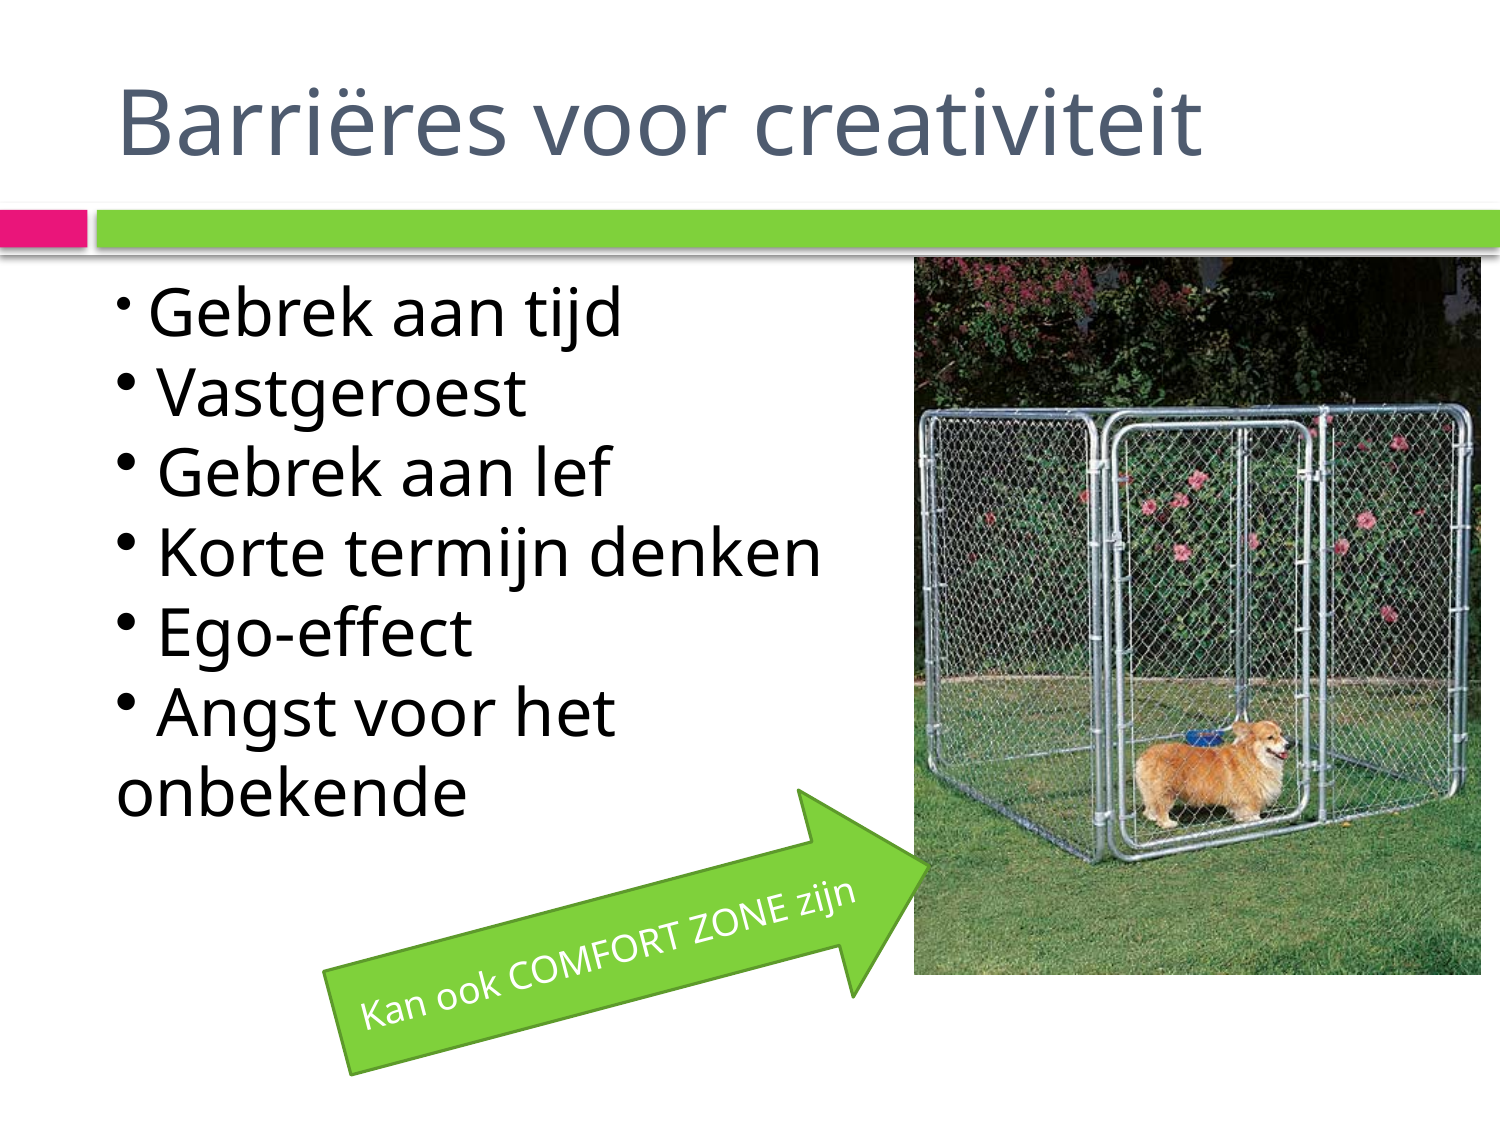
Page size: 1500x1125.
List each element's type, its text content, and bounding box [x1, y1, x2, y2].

list Gebrek aan tijd Vastgeroest Gebrek aan lef Korte termijn denken Ego-effect Angst voor het onbekende [100, 262, 908, 903]
text_box Kan ook COMFORT ZONE zijn [322, 788, 907, 1025]
picture [913, 257, 1481, 976]
title Barriëres voor creativiteit [100, 37, 1438, 200]
footer [99, 1025, 990, 1085]
